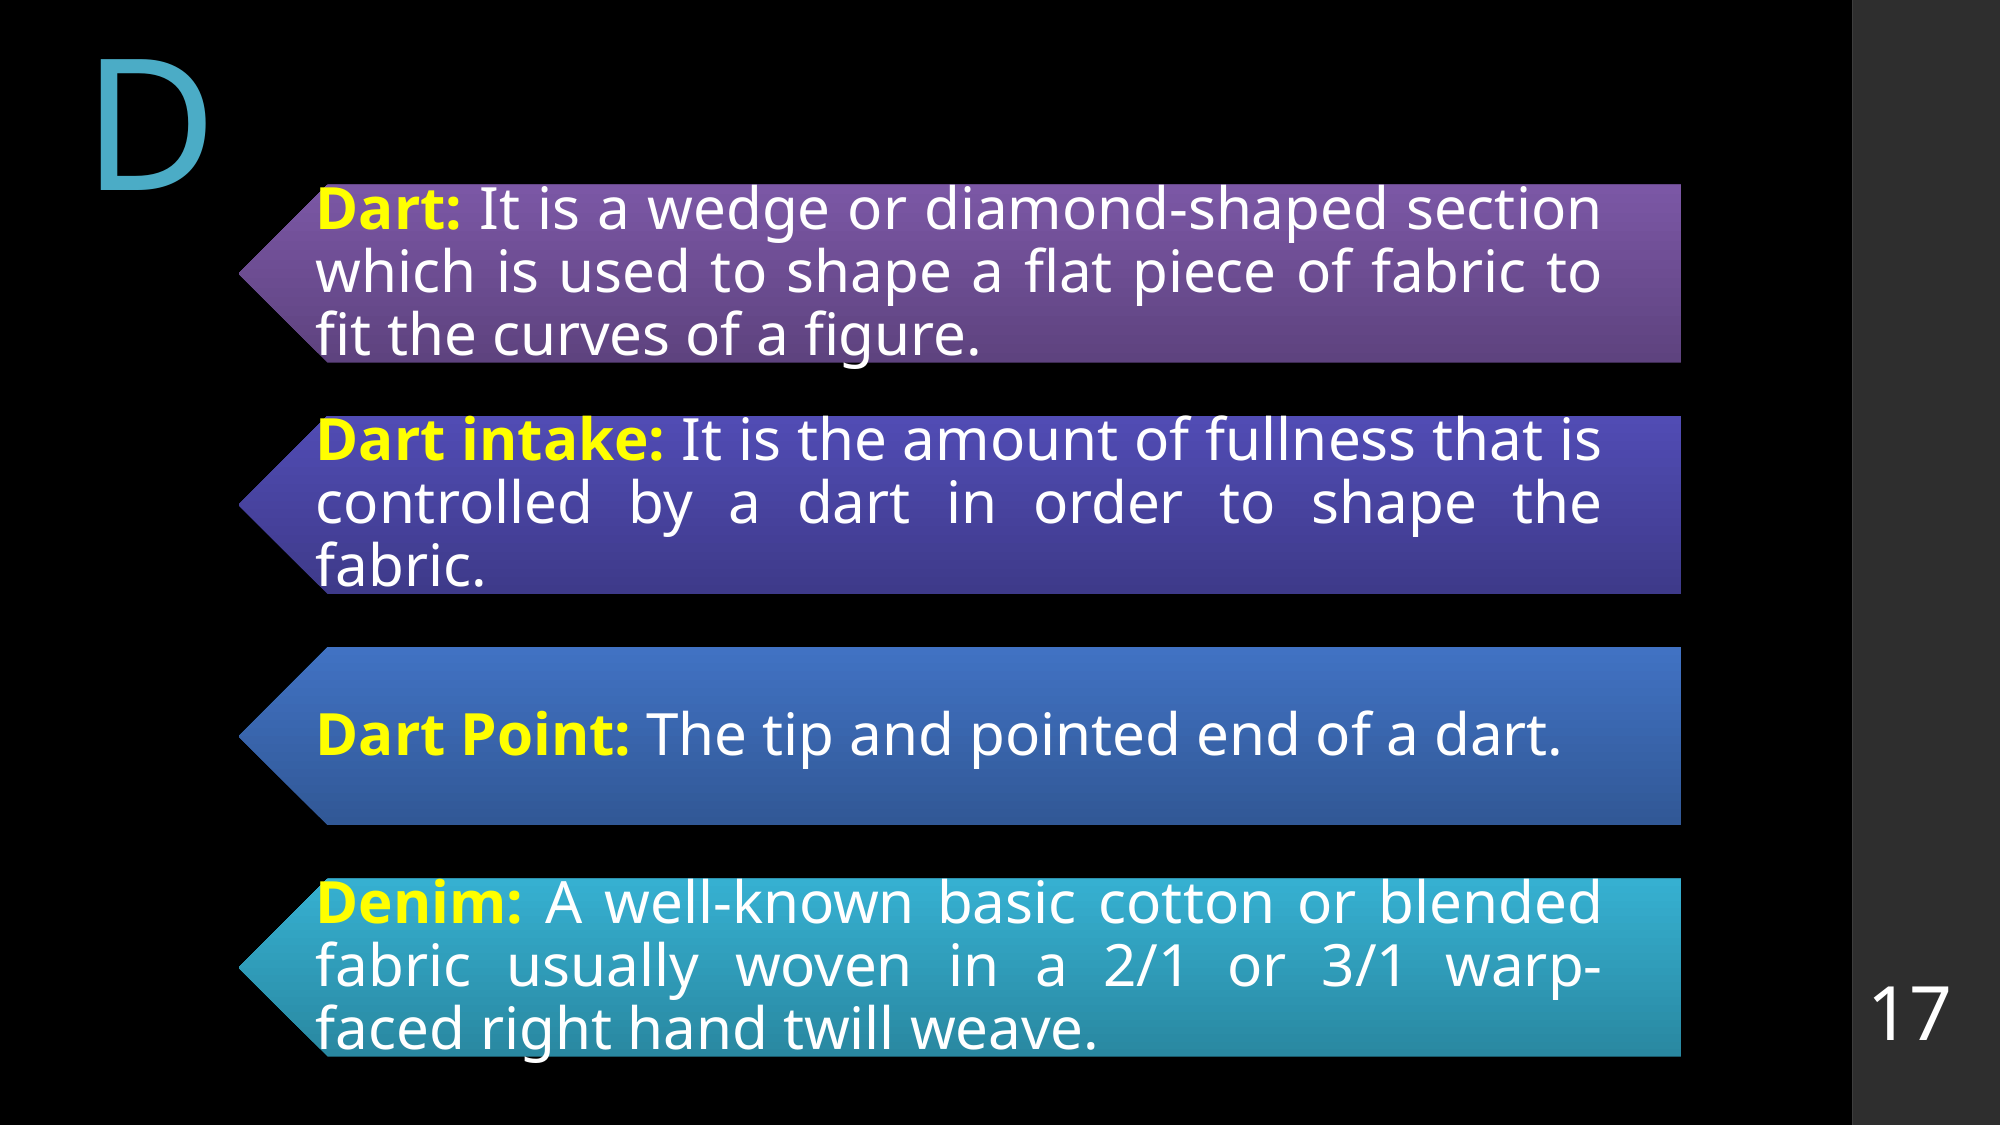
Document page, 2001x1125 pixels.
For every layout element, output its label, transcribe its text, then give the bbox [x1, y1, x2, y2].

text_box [0, 184, 2000, 1057]
text_box D [68, 0, 233, 180]
